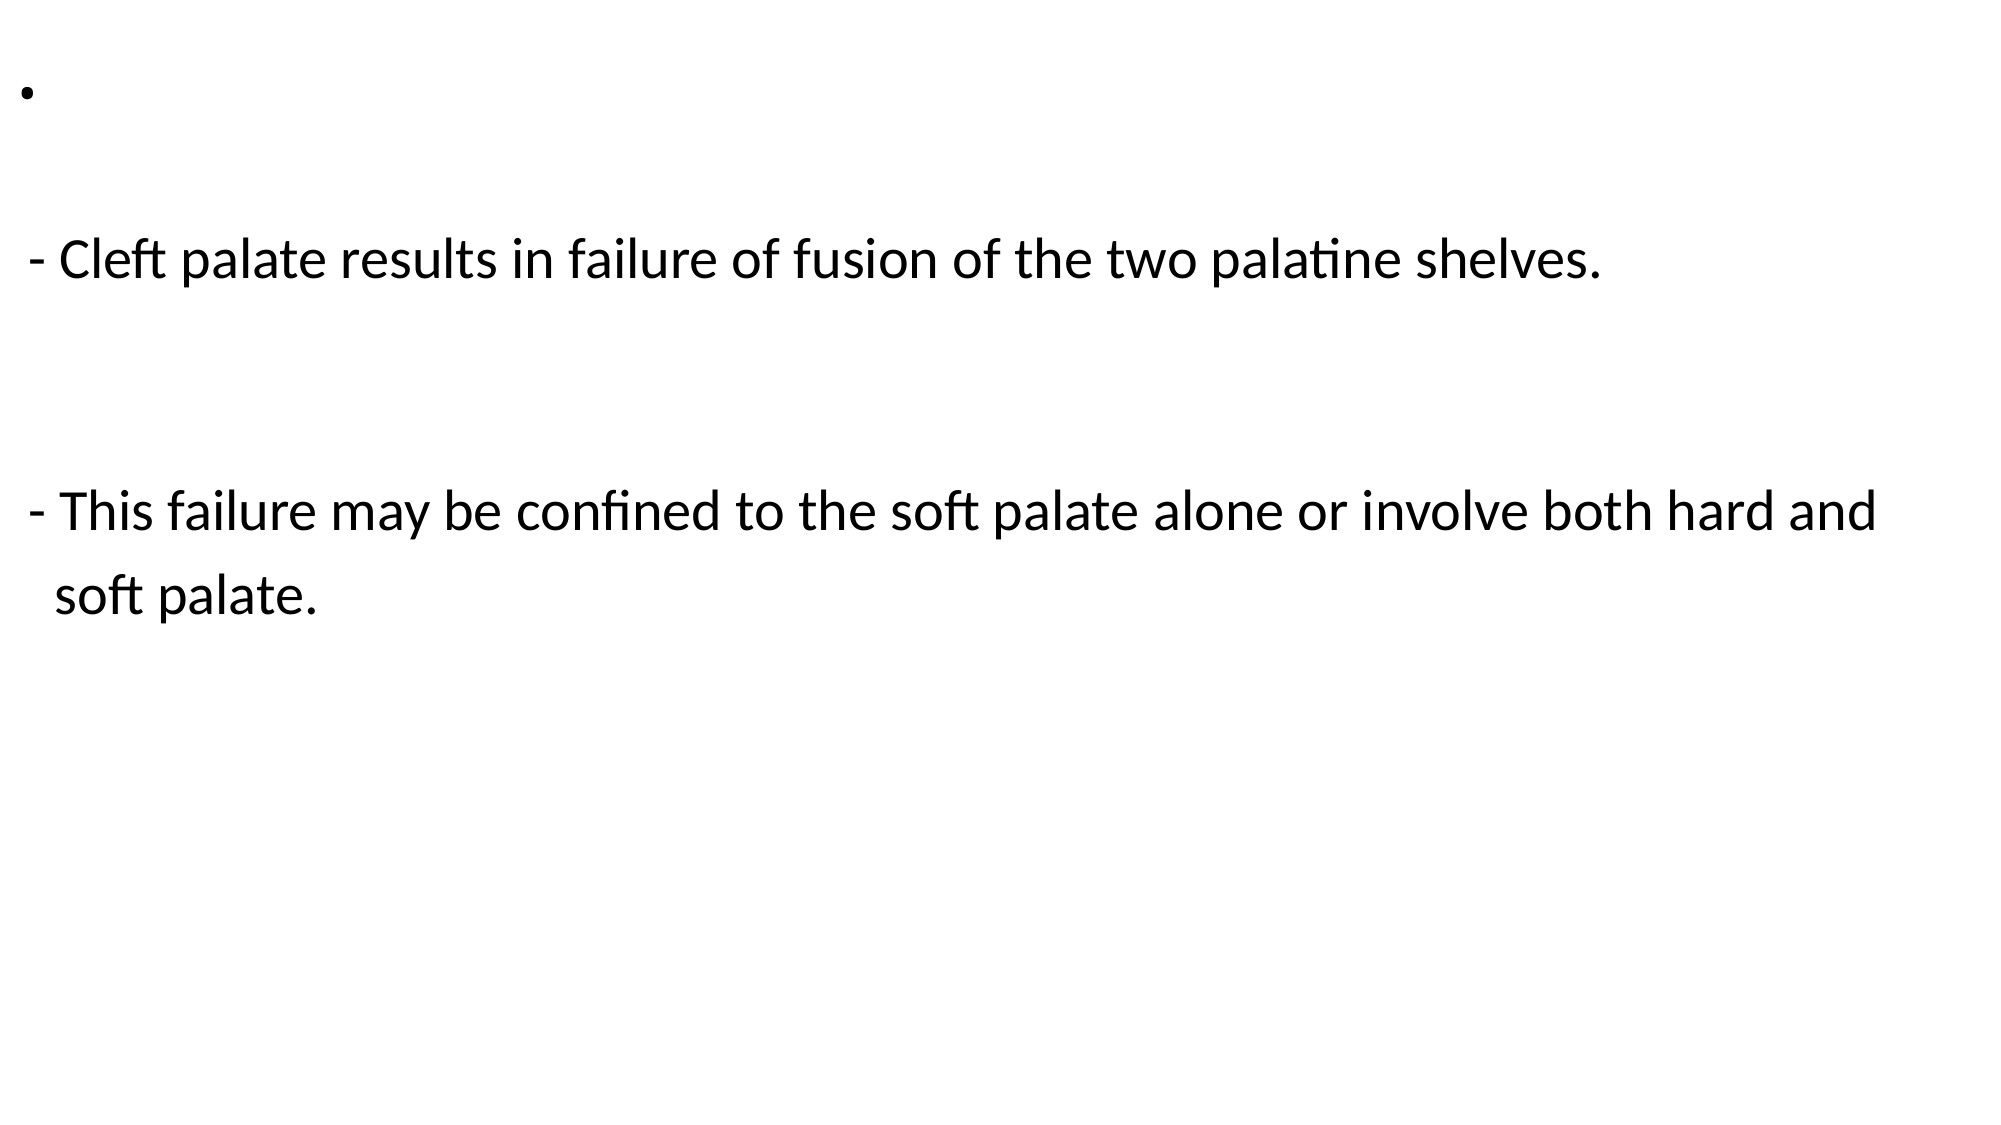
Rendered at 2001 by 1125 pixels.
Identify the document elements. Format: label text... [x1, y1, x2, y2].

title . [0, 0, 1863, 137]
list - Cleft palate results in failure of fusion of the two palatine shelves. - This failure may be confined to the soft palate alone or involve both hard and soft palate. [0, 137, 2000, 1125]
